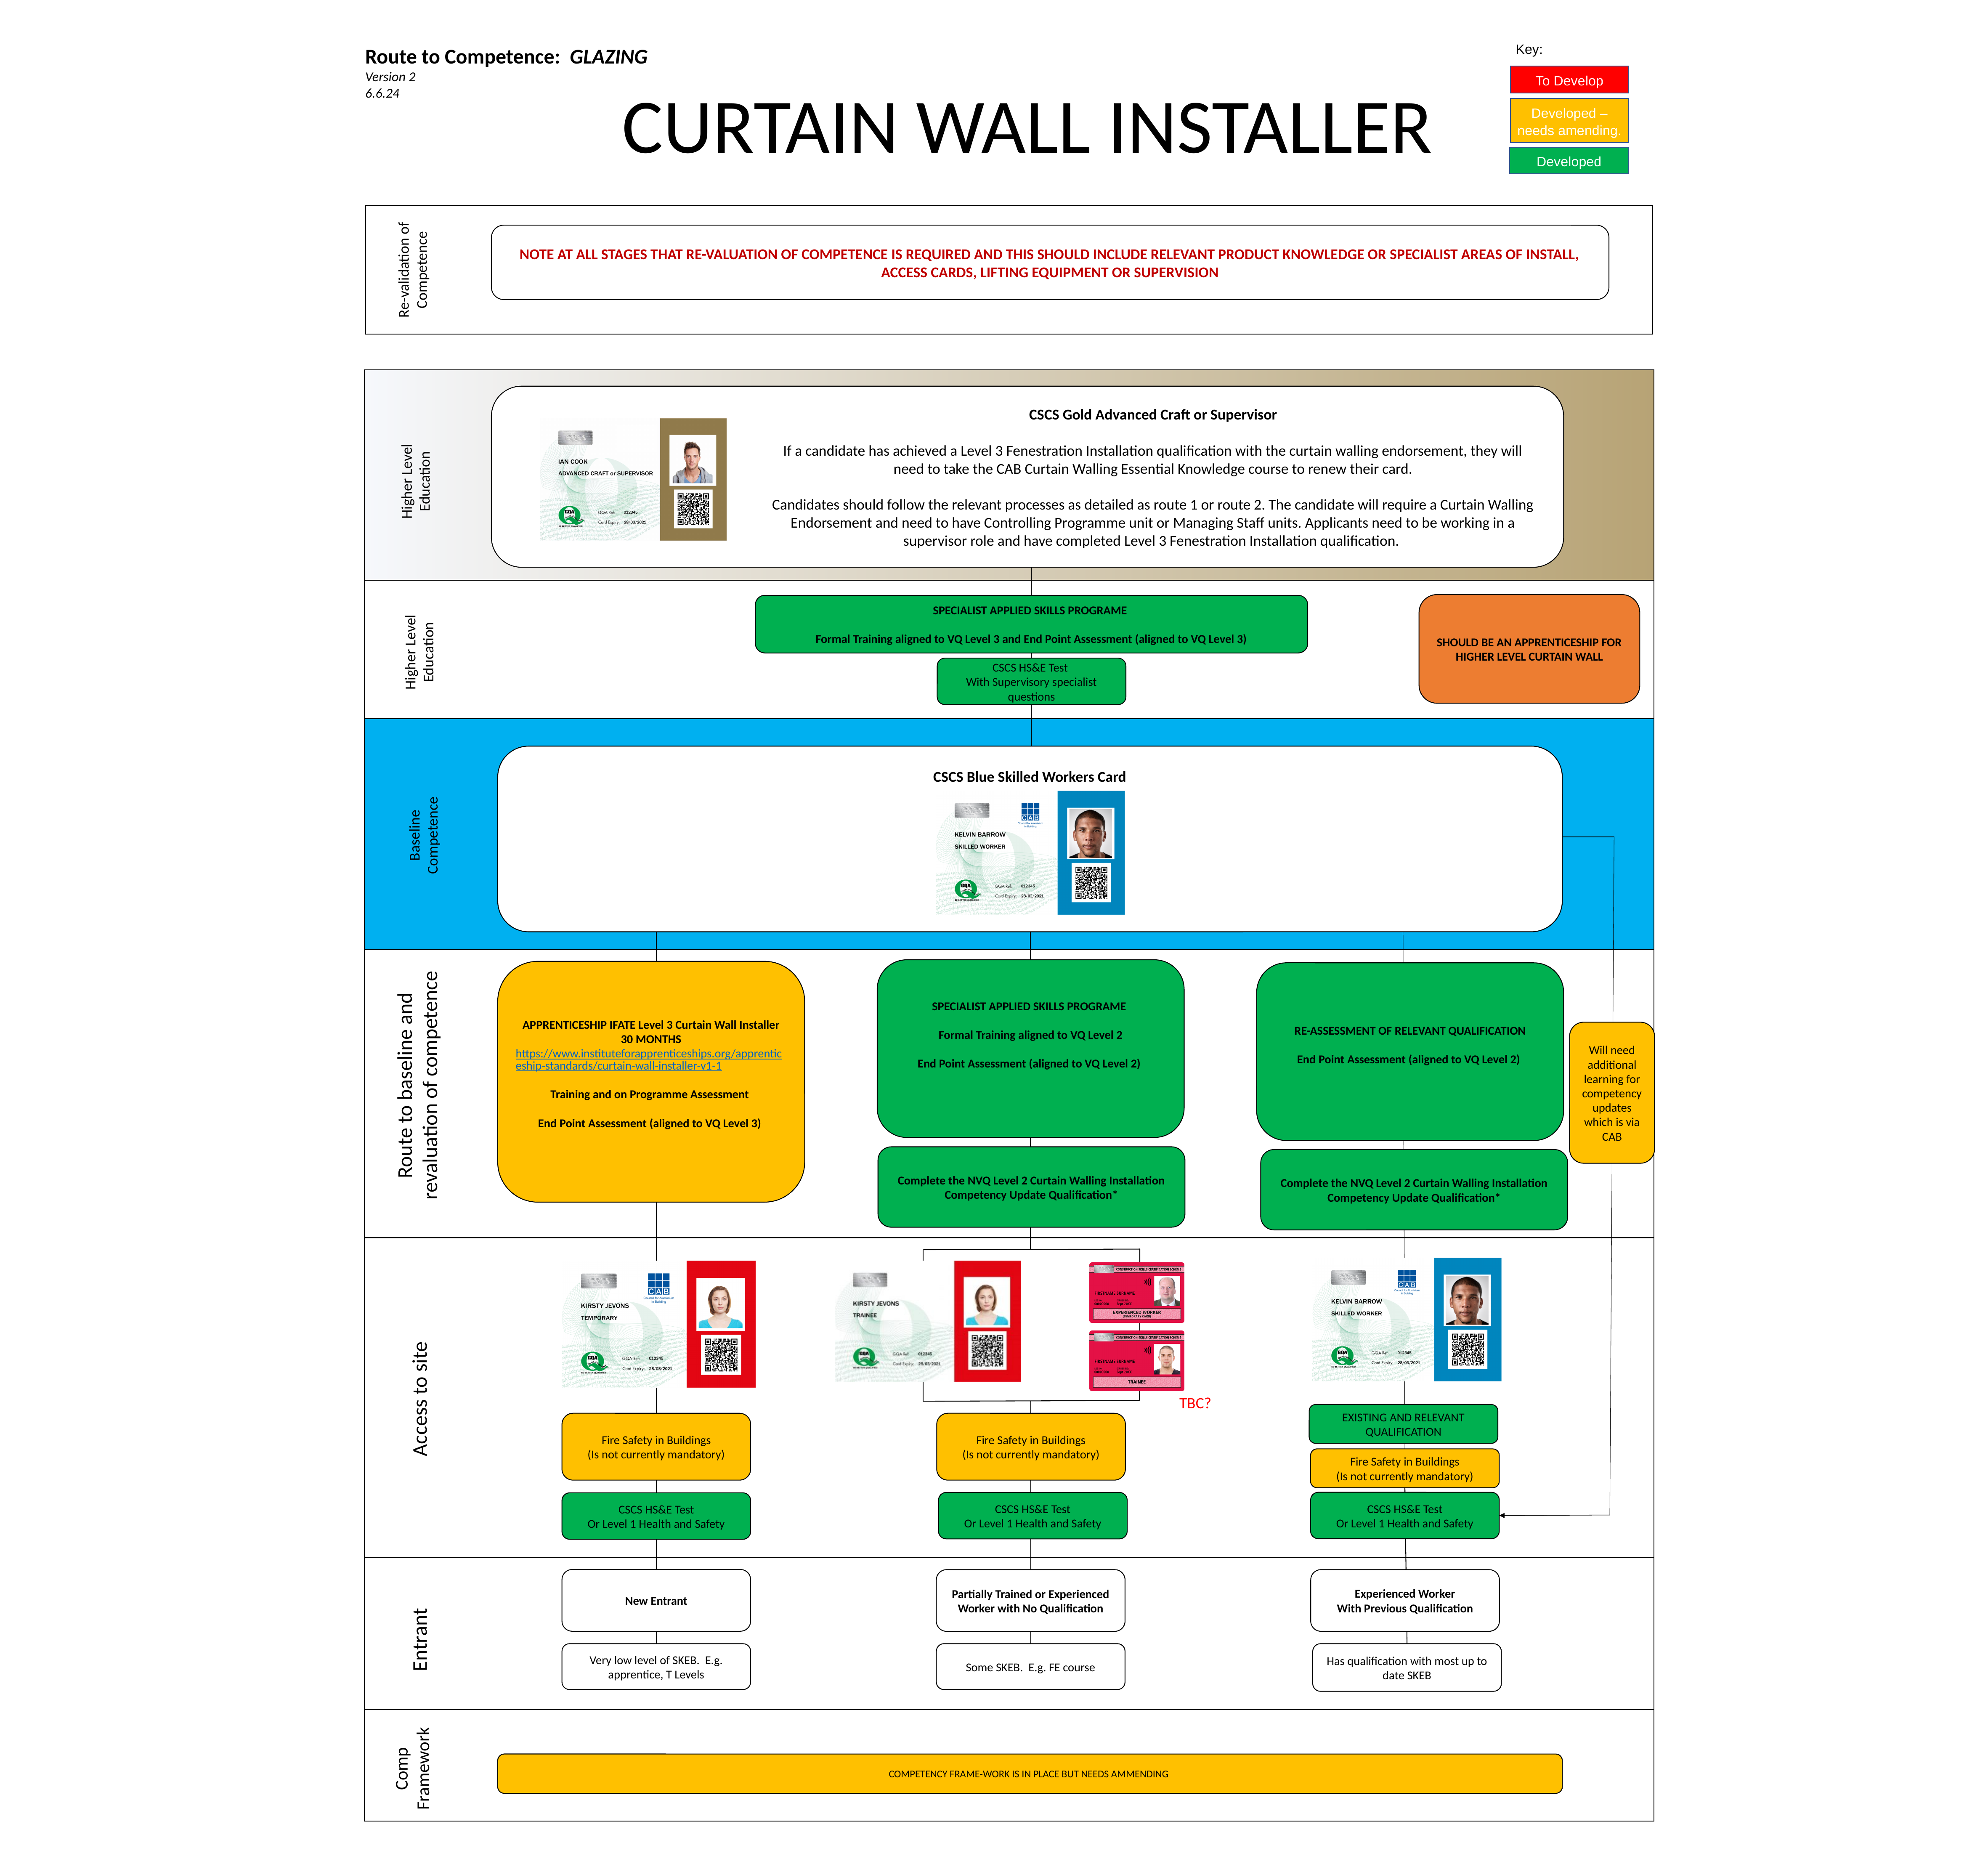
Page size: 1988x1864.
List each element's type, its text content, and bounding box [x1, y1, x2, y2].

picture [1089, 1262, 1184, 1323]
text_box CSCS HS&E Test Or Level 1 Health and Safety [1310, 1492, 1405, 1540]
text_box CSCS Gold Advanced Craft or Supervisor If a candidate has achieved a Level 3 Fenestration Installation qualification with the curtain walling endorsement, they will need to take the CAB Curtain Walling Essential Knowledge course to renew their card. Candidates should follow the relevant processes as detailed as route 1 or route 2. The candidate will require a Curtain Walling Endorsement and need to have Controlling Programme unit or Managing Staff units. Applicants need to be working in a supervisor role and have completed Level 3 Fenestration Installation qualification. [753, 391, 1031, 563]
text_box Entrant [403, 1572, 434, 1678]
text_box Fire Safety in Buildings (Is not currently mandatory) [936, 1413, 1030, 1481]
picture [1067, 808, 1114, 859]
picture [1312, 1258, 1434, 1381]
text_box SPECIALIST APPLIED SKILLS PROGRAME Formal Training aligned to VQ Level 2 End Point Assessment (aligned to VQ Level 2) [1031, 959, 1185, 1138]
text_box SHOULD BE AN APPRENTICESHIP FOR HIGHER LEVEL CURTAIN WALL [1418, 594, 1640, 704]
text_box SPECIALIST APPLIED SKILLS PROGRAME Formal Training aligned to VQ Level 3 and End Point Assessment (aligned to VQ Level 3) [755, 595, 1031, 653]
text_box SPECIALIST APPLIED SKILLS PROGRAME Formal Training aligned to VQ Level 2 End Point Assessment (aligned to VQ Level 2) [876, 959, 1030, 1138]
text_box NOTE AT ALL STAGES THAT RE-VALUATION OF COMPETENCE IS REQUIRED AND THIS SHOULD INCLUDE RELEVANT PRODUCT KNOWLEDGE OR SPECIALIST AREAS OF INSTALL, ACCESS CARDS, LIFTING EQUIPMENT OR SUPERVISION [491, 225, 1610, 300]
picture [561, 1261, 756, 1388]
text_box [1403, 874, 1405, 1258]
text_box CSCS HS&E Test With Supervisory specialist questions [937, 658, 1031, 705]
text_box Higher Level Education [397, 588, 440, 717]
text_box COMPETENCY FRAME-WORK IS IN PLACE BUT NEEDS AMMENDING [497, 1753, 1563, 1794]
text_box CSCS Blue Skilled Workers Card [497, 746, 1563, 932]
text_box Route to Competence: GLAZING Version 2 6.6.24 [359, 40, 882, 104]
text_box EXISTING AND RELEVANT QUALIFICATION [1405, 1404, 1499, 1444]
text_box Complete the NVQ Level 2 Curtain Walling Installation Competency Update Qualification* [877, 1146, 1030, 1228]
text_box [1509, 34, 1629, 174]
text_box [491, 385, 1564, 568]
text_box CSCS HS&E Test Or Level 1 Health and Safety [1407, 1492, 1500, 1540]
picture [1072, 863, 1111, 902]
text_box New Entrant [656, 1569, 751, 1632]
text_box Will need additional learning for competency updates which is via CAB [1614, 1022, 1655, 1164]
text_box RE-ASSESSMENT OF RELEVANT QUALIFICATION End Point Assessment (aligned to VQ Level 2) [1405, 962, 1564, 1141]
text_box CSCS Gold Advanced Craft or Supervisor If a candidate has achieved a Level 3 Fenestration Installation qualification with the curtain walling endorsement, they will need to take the CAB Curtain Walling Essential Knowledge course to renew their card. Candidates should follow the relevant processes as detailed as route 1 or route 2. The candidate will require a Curtain Walling Endorsement and need to have Controlling Programme unit or Managing Staff units. Applicants need to be working in a supervisor role and have completed Level 3 Fenestration Installation qualification. [1032, 391, 1553, 563]
text_box [364, 369, 1654, 1822]
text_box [1403, 1381, 1405, 1449]
text_box SPECIALIST APPLIED SKILLS PROGRAME Formal Training aligned to VQ Level 3 and End Point Assessment (aligned to VQ Level 3) [1032, 595, 1309, 653]
text_box CSCS HS&E Test Or Level 1 Health and Safety [1031, 1492, 1128, 1540]
text_box CURTAIN WALL INSTALLER [616, 72, 1440, 172]
text_box TBC? [1173, 1389, 1218, 1415]
picture [835, 1261, 1021, 1382]
text_box [365, 205, 1653, 335]
text_box Comp Framework [386, 1716, 436, 1822]
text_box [1405, 1487, 1407, 1644]
text_box CSCS HS&E Test With Supervisory specialist questions [1032, 658, 1127, 705]
text_box CSCS HS&E Test Or Level 1 Health and Safety [938, 1492, 1030, 1540]
text_box Fire Safety in Buildings (Is not currently mandatory) [1031, 1413, 1126, 1481]
text_box Higher Level Education [393, 417, 436, 546]
text_box Baseline Competence [401, 781, 444, 890]
text_box Route to baseline and revaluation of competence [388, 964, 445, 1207]
picture [540, 418, 727, 541]
picture [936, 791, 1057, 915]
text_box Access to site [403, 1266, 434, 1532]
picture [1448, 1330, 1487, 1369]
picture [1444, 1275, 1491, 1326]
text_box RE-ASSESSMENT OF RELEVANT QUALIFICATION End Point Assessment (aligned to VQ Level 2) [1256, 962, 1403, 1141]
text_box Will need additional learning for competency updates which is via CAB [1569, 1022, 1610, 1164]
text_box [1610, 836, 1614, 1515]
text_box Partially Trained or Experienced Worker with No Qualification [1031, 1569, 1125, 1632]
text_box Re-validation of Competence [390, 205, 433, 335]
text_box Complete the NVQ Level 2 Curtain Walling Installation Competency Update Qualification* [1260, 1149, 1403, 1231]
text_box Complete the NVQ Level 2 Curtain Walling Installation Competency Update Qualification* [1031, 1146, 1186, 1228]
text_box EXISTING AND RELEVANT QUALIFICATION [1309, 1404, 1403, 1444]
text_box APPRENTICESHIP IFATE Level 3 Curtain Wall Installer 30 MONTHS https://www.instituteforapprenticeships.org/apprenticeship-standards/curtain-wall-installer-v1-1 Training and on Programme Assessment End Point Assessment (aligned to VQ Level 3) [497, 961, 656, 1203]
text_box Complete the NVQ Level 2 Curtain Walling Installation Competency Update Qualification* [1405, 1149, 1569, 1231]
picture [1089, 1330, 1184, 1391]
text_box Partially Trained or Experienced Worker with No Qualification [936, 1569, 1030, 1632]
text_box New Entrant [561, 1569, 656, 1632]
text_box APPRENTICESHIP IFATE Level 3 Curtain Wall Installer 30 MONTHS https://www.instituteforapprenticeships.org/apprenticeship-standards/curtain-wall-installer-v1-1 Training and on Programme Assessment End Point Assessment (aligned to VQ Level 3) [656, 961, 805, 1203]
